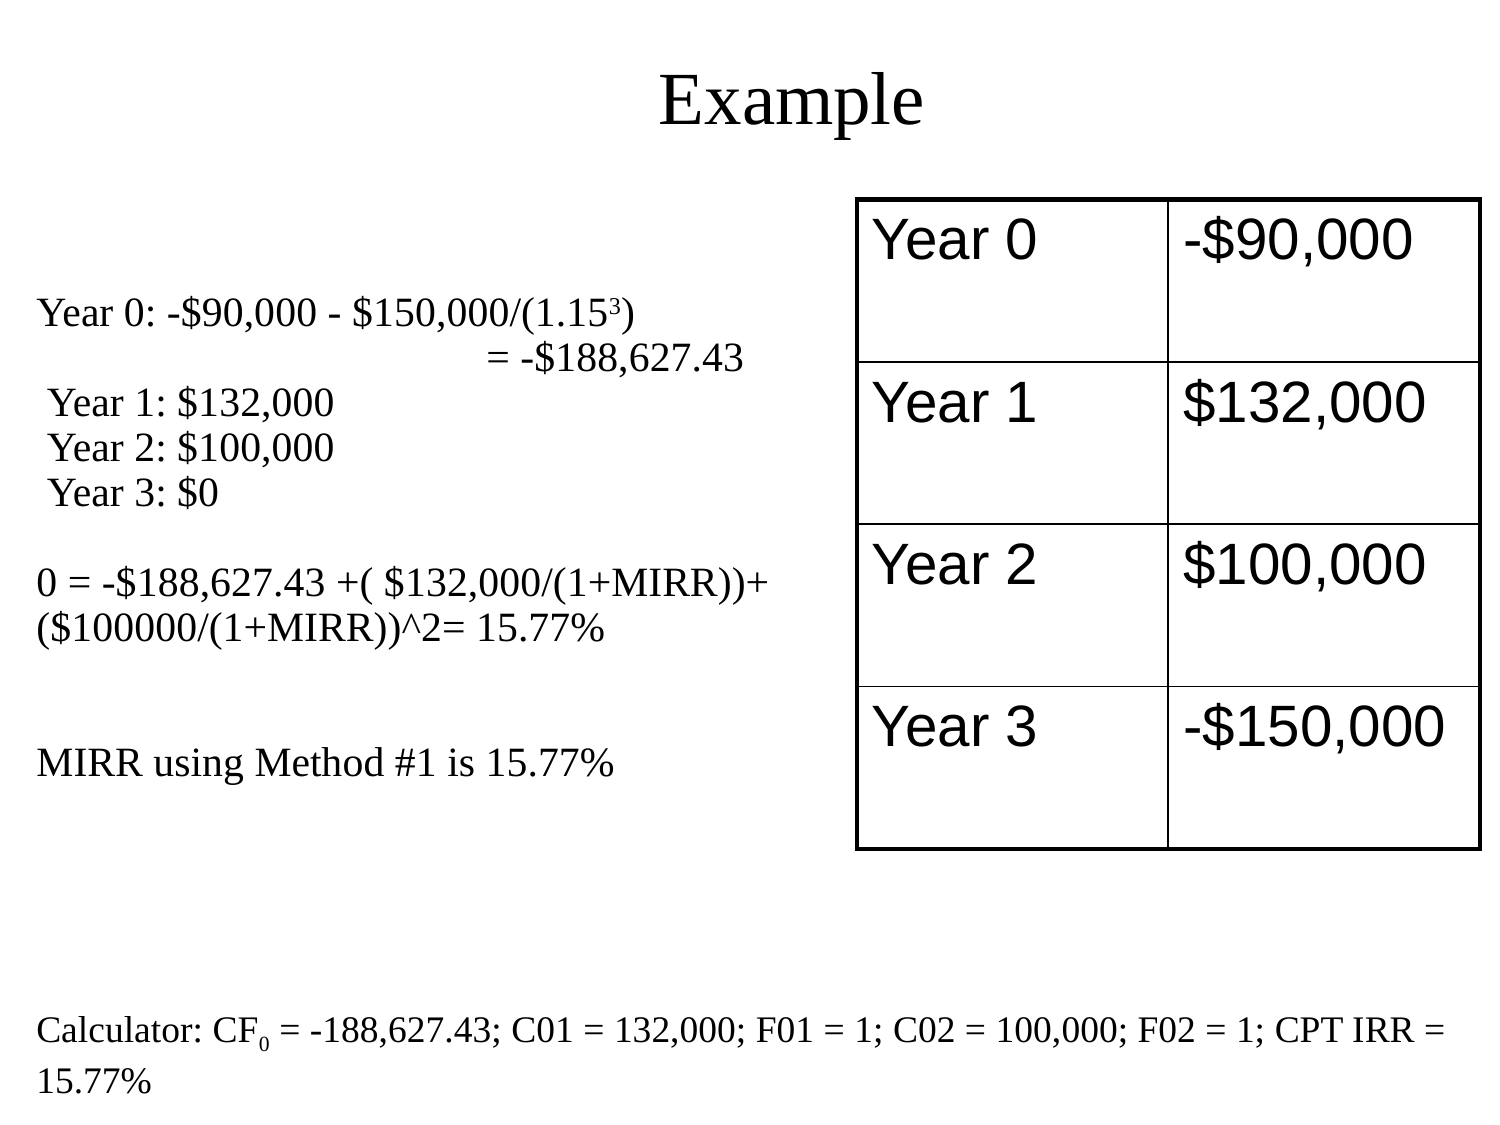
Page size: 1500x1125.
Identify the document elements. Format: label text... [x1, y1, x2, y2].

table_cell Year 1 [859, 363, 1167, 523]
table_cell $132,000 [1169, 363, 1478, 523]
table_cell Year 2 [859, 525, 1167, 686]
text_box Year 0: -$90,000 - $150,000/(1.153) = -$188,627.43 Year 1: $132,000 Year 2: $100,000 Year 3: $0 0 = -$188,627.43 +( $132,000/(1+MIRR))+($100000/(1+MIRR))^2= 15.77% MIRR using Method #1 is 15.77% [21, 283, 794, 844]
table_cell Year 3 [859, 687, 1167, 847]
table_header -$90,000 [1169, 202, 1478, 361]
table_cell -$150,000 [1169, 687, 1478, 847]
table_header Year 0 [859, 202, 1167, 361]
table_cell $100,000 [1169, 525, 1478, 686]
text_box Calculator: CF0 = -188,627.43; C01 = 132,000; F01 = 1; C02 = 100,000; F02 = 1; CPT IRR = 15.77% [21, 997, 1480, 1125]
text_box Example [644, 41, 941, 147]
